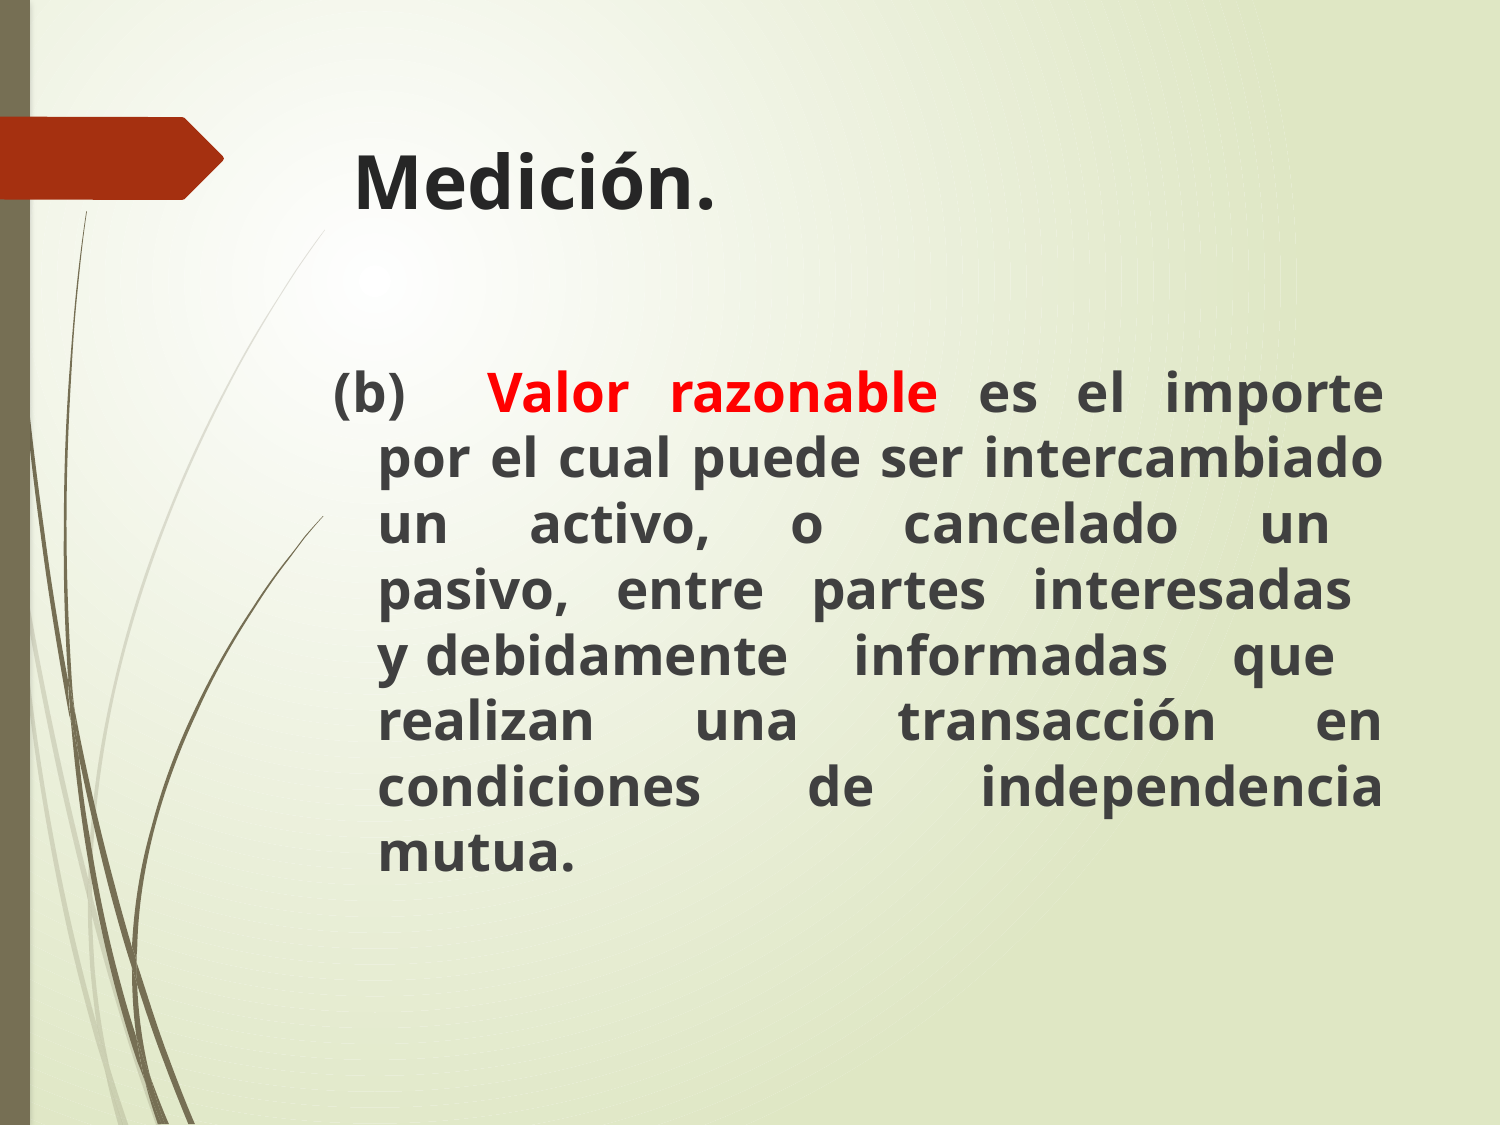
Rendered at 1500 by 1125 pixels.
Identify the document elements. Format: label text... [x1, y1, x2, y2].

list (b) Valor razonable es el importe por el cual puede ser intercambiado un activo, o cancelado un pasivo, entre partes interesadas y debidamente informadas que realizan una transacción en condiciones de independencia mutua. [318, 350, 1400, 970]
text_box Medición. [337, 127, 1435, 338]
